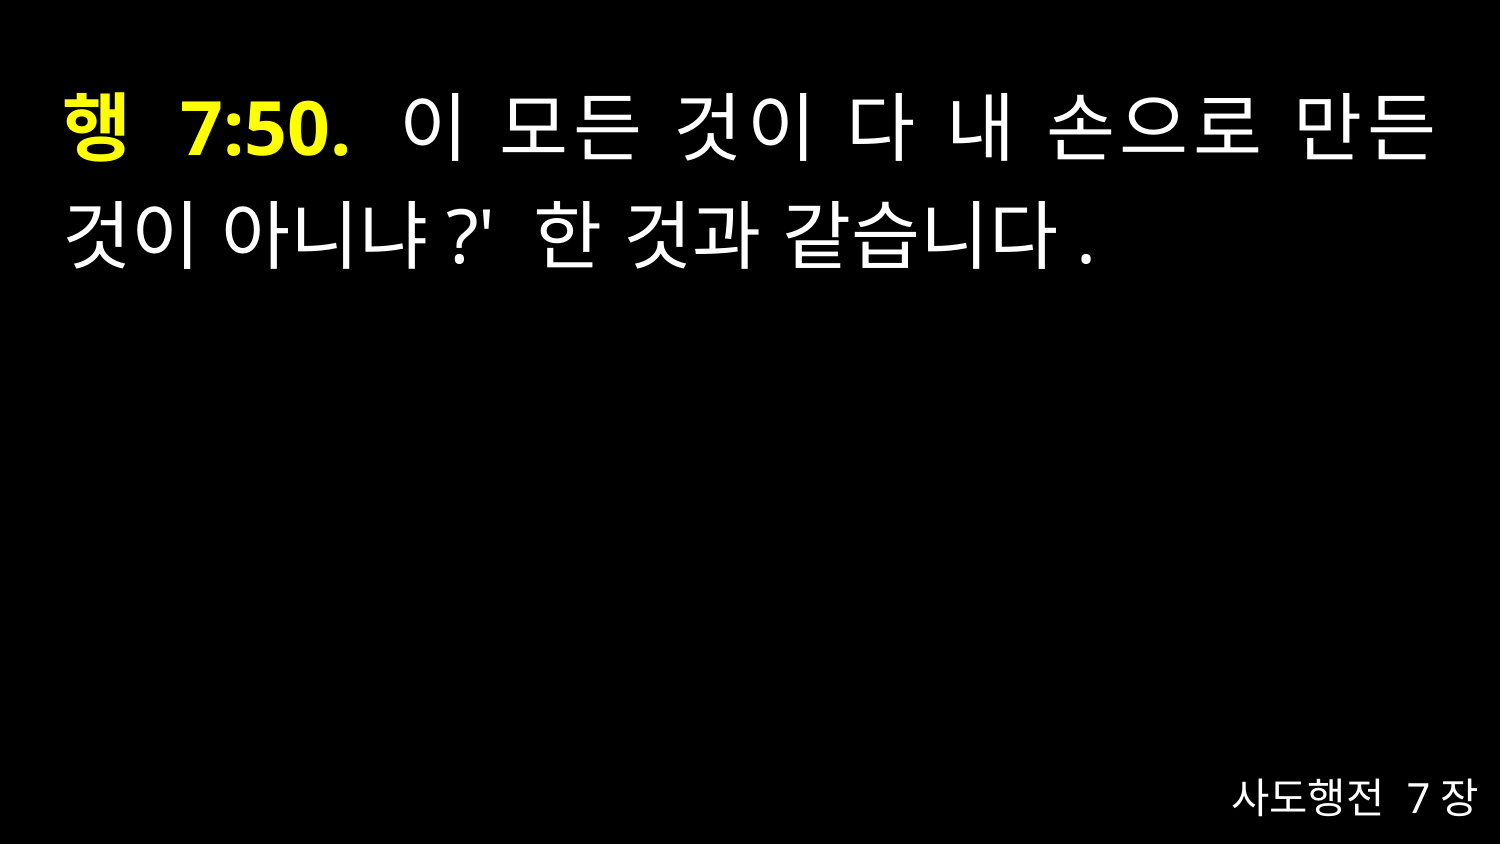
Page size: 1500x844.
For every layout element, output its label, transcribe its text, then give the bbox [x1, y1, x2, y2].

title 행 7:50. 이 모든 것이 다 내 손으로 만든 것이 아니냐?' 한 것과 같습니다. [0, 0, 1500, 844]
subtitle 사도행전 7장 [916, 770, 1500, 844]
